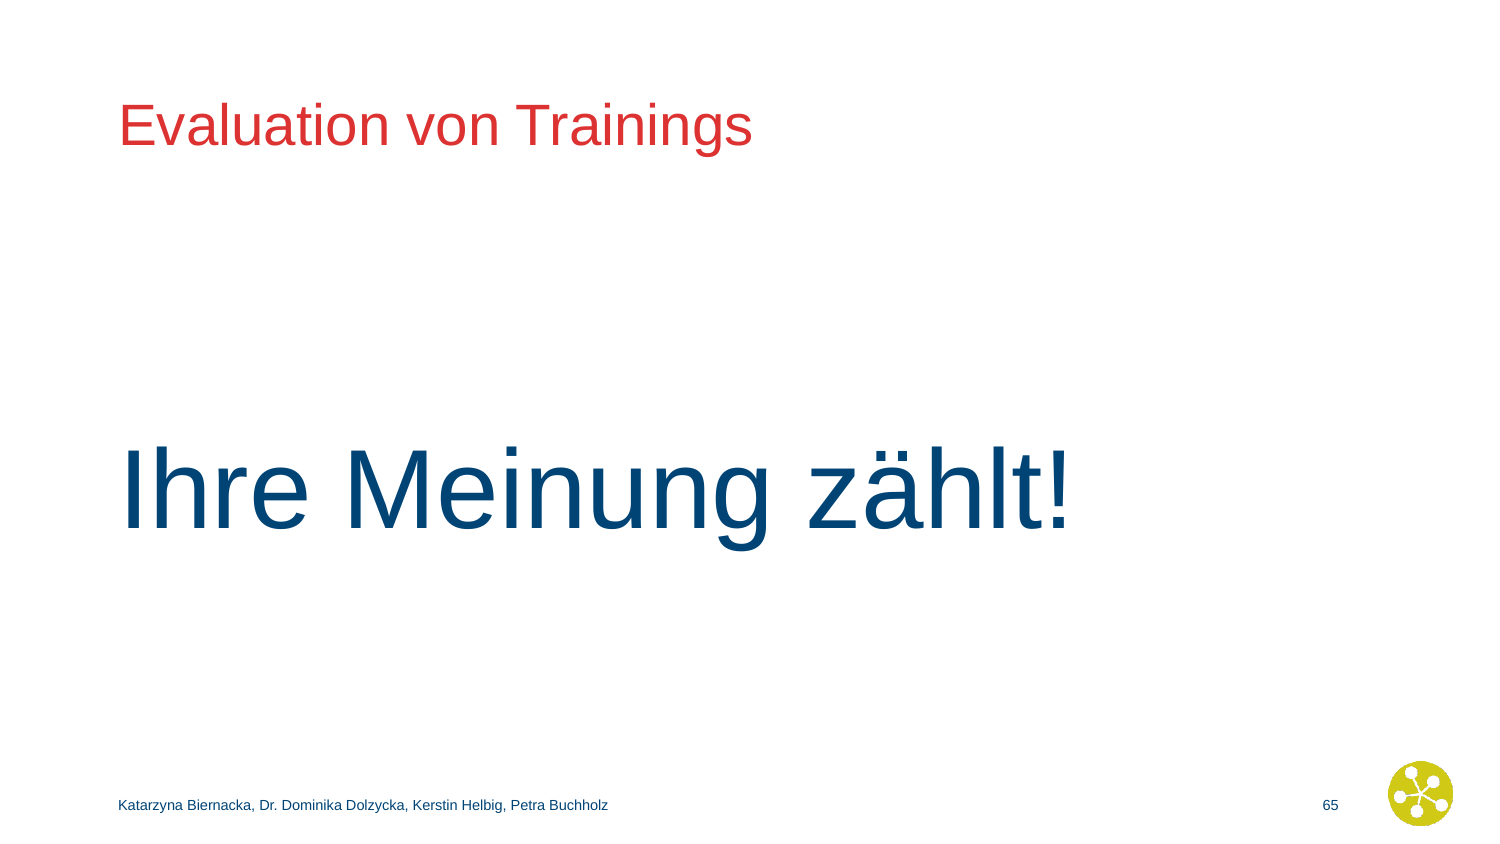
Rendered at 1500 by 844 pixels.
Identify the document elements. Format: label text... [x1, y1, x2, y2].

slide_number 64 [1016, 782, 1354, 827]
list Ihre Meinung zählt! [103, 224, 1397, 760]
picture [1388, 761, 1453, 826]
title Evaluation von Trainings [103, 44, 1397, 208]
footer Katarzyna Biernacka, Dr. Dominika Dolzycka, Kerstin Helbig, Petra Buchholz [103, 782, 742, 827]
